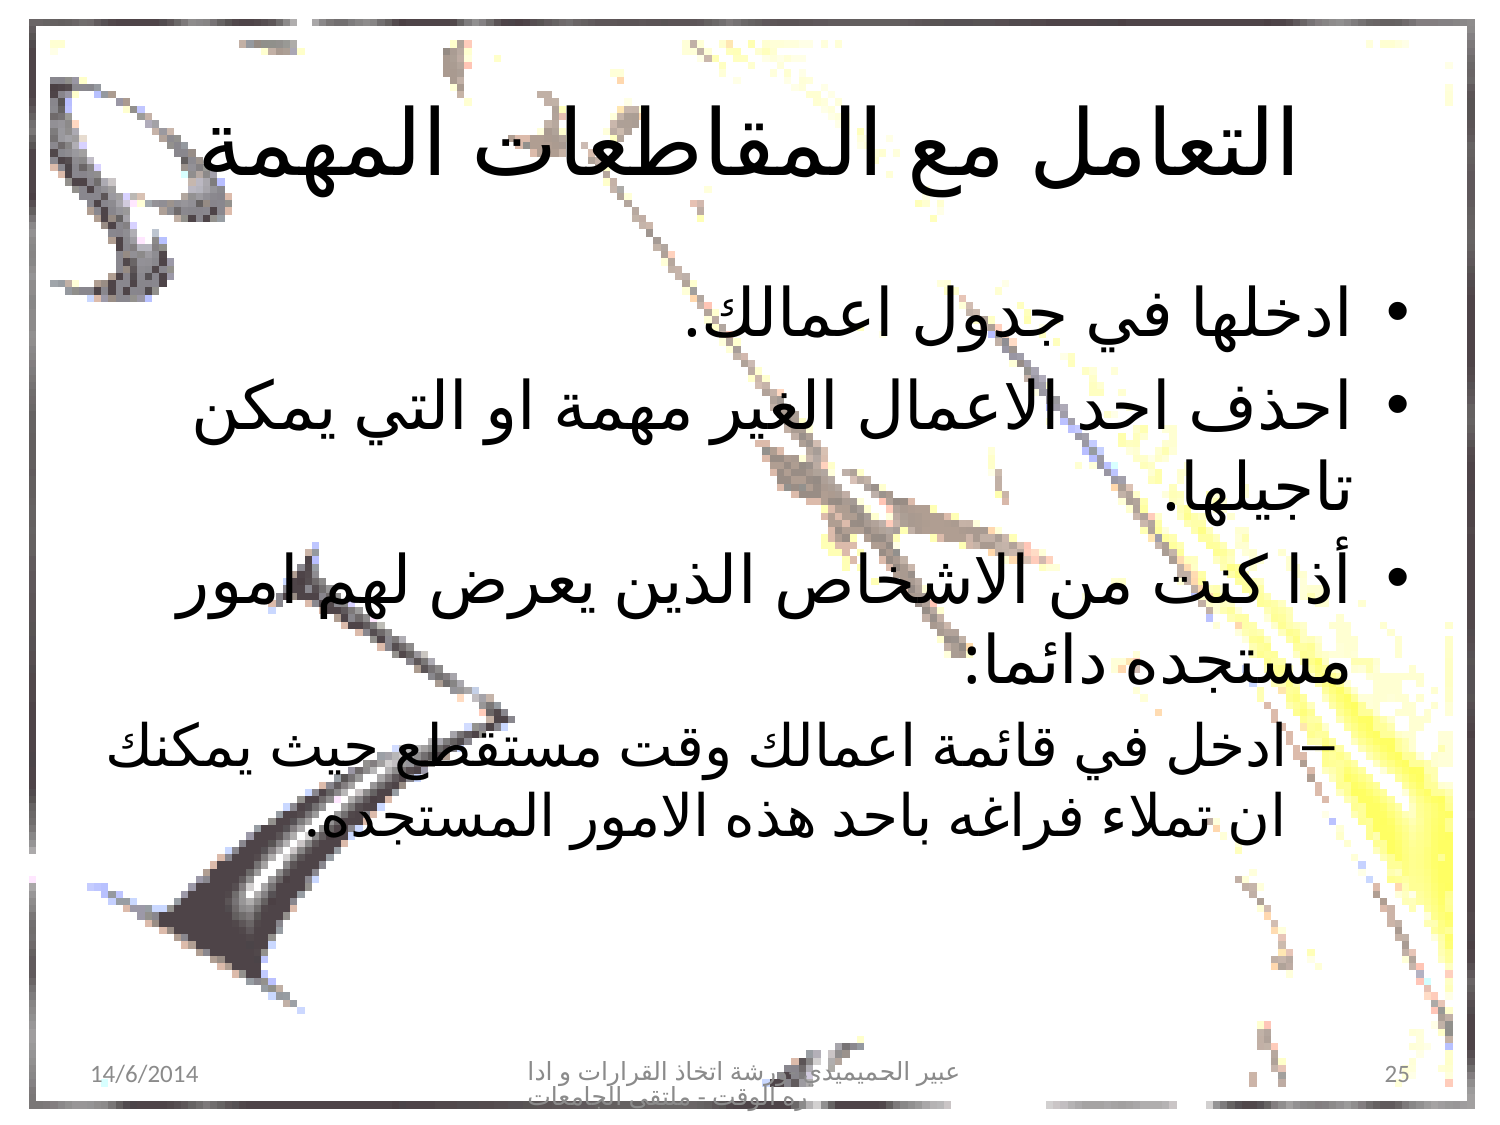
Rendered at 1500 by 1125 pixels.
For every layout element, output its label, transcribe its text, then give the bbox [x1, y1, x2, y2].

title التعامل مع المقاطعات المهمة [75, 45, 1425, 233]
footer عبير الحميميدي -ورشة اتخاذ القرارات و اداره الوقت - ملتقى الجامعات [512, 1042, 988, 1103]
slide_number 25 [1074, 1042, 1425, 1103]
list ادخلها في جدول اعمالك. احذف احد الاعمال الغير مهمة او التي يمكن تاجيلها. أذا كنت من الاشخاص الذين يعرض لهم امور مستجده دائما: ادخل في قائمة اعمالك وقت مستقطع حيث يمكنك ان تملاء فراغه باحد هذه الامور المستجده. [75, 262, 1425, 1005]
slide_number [75, 1042, 425, 1103]
picture [29, 19, 1475, 1109]
